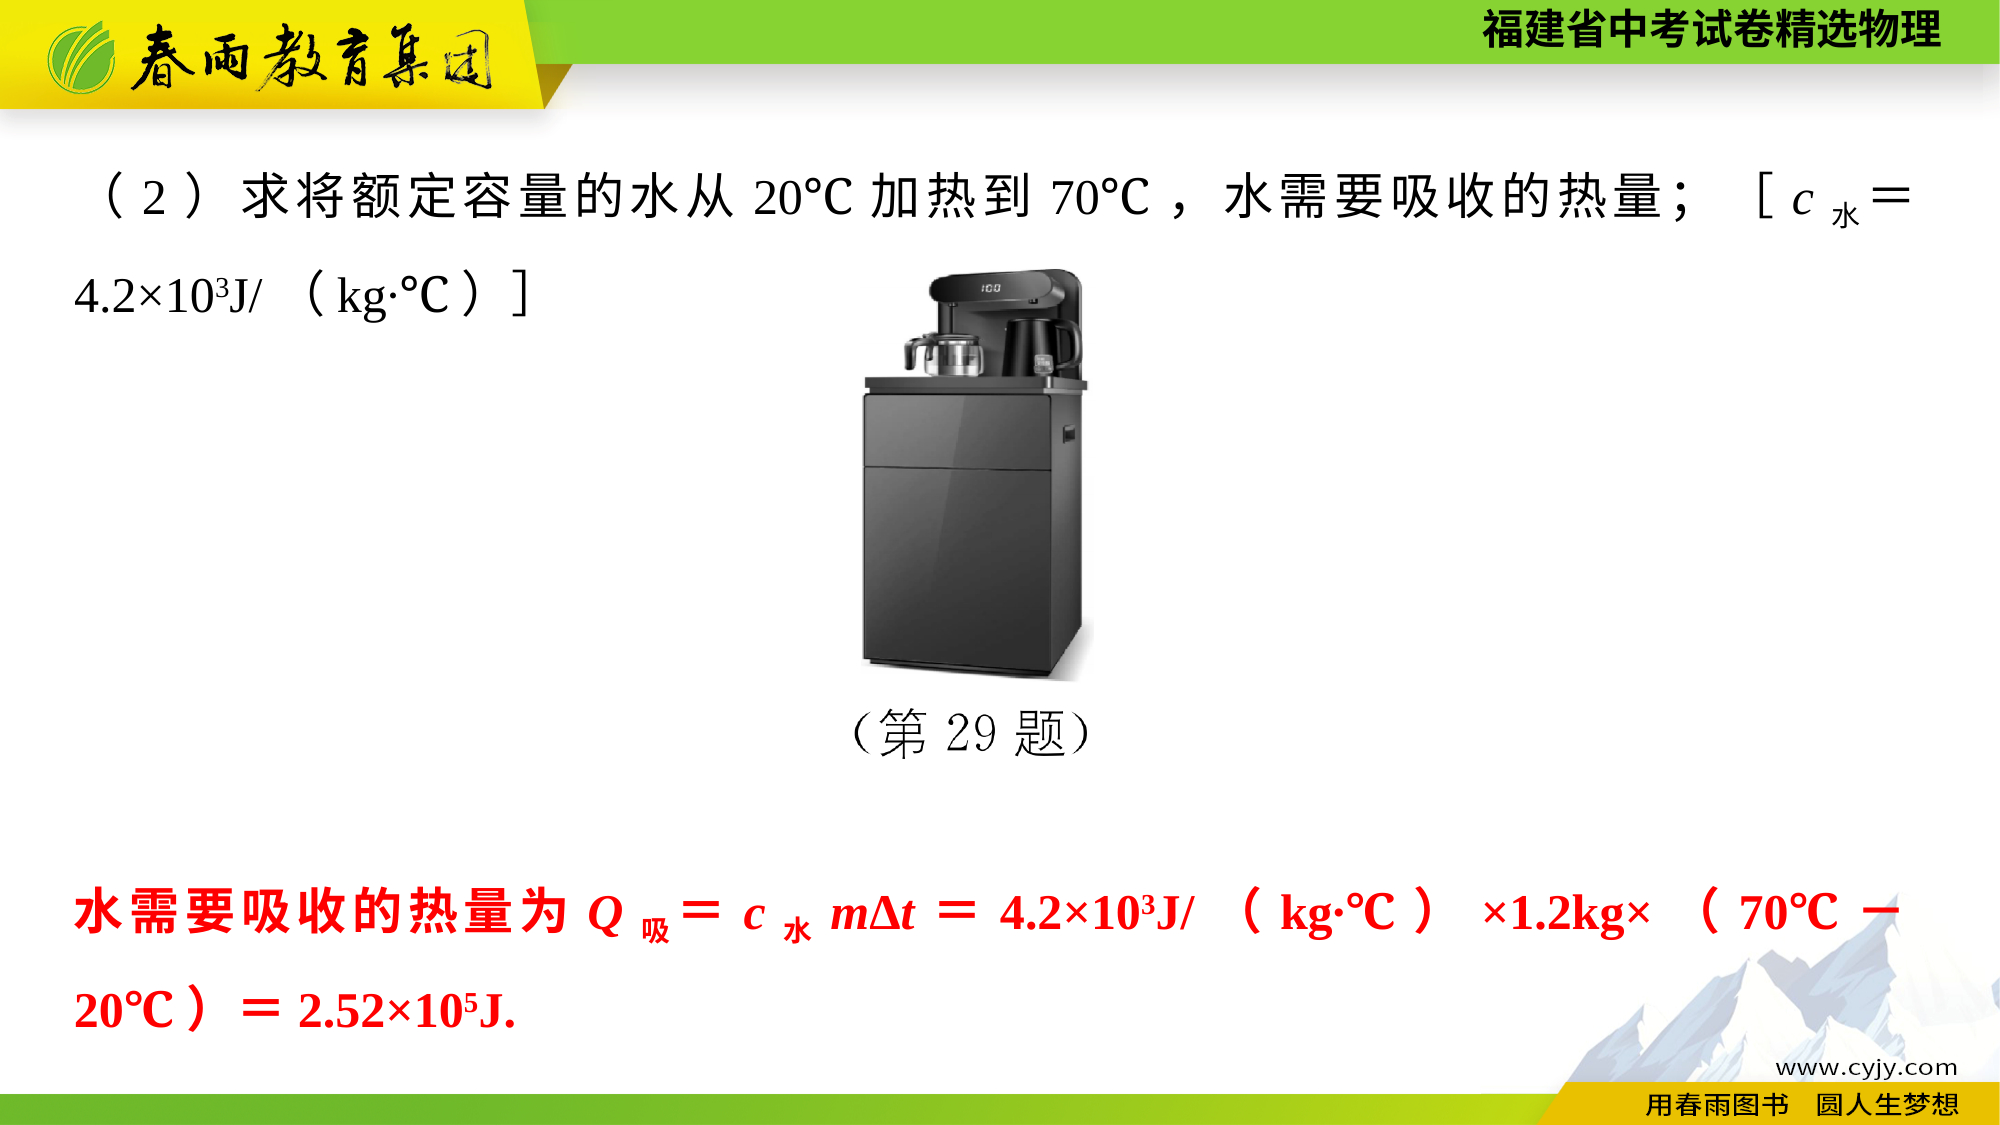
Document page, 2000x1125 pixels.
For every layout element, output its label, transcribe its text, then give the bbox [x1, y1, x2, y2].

list （2）求将额定容量的水从20℃加热到70℃，水需要吸收的热量；［c水＝4.2×103J/（kg∙℃）］ [59, 122, 1944, 308]
picture [0, 0, 2000, 1125]
text_box 水需要吸收的热量为Q吸＝c水mΔt＝4.2×103J/（kg∙℃）×1.2kg×（70℃－20℃）＝2.52×105J. [59, 837, 1933, 1045]
